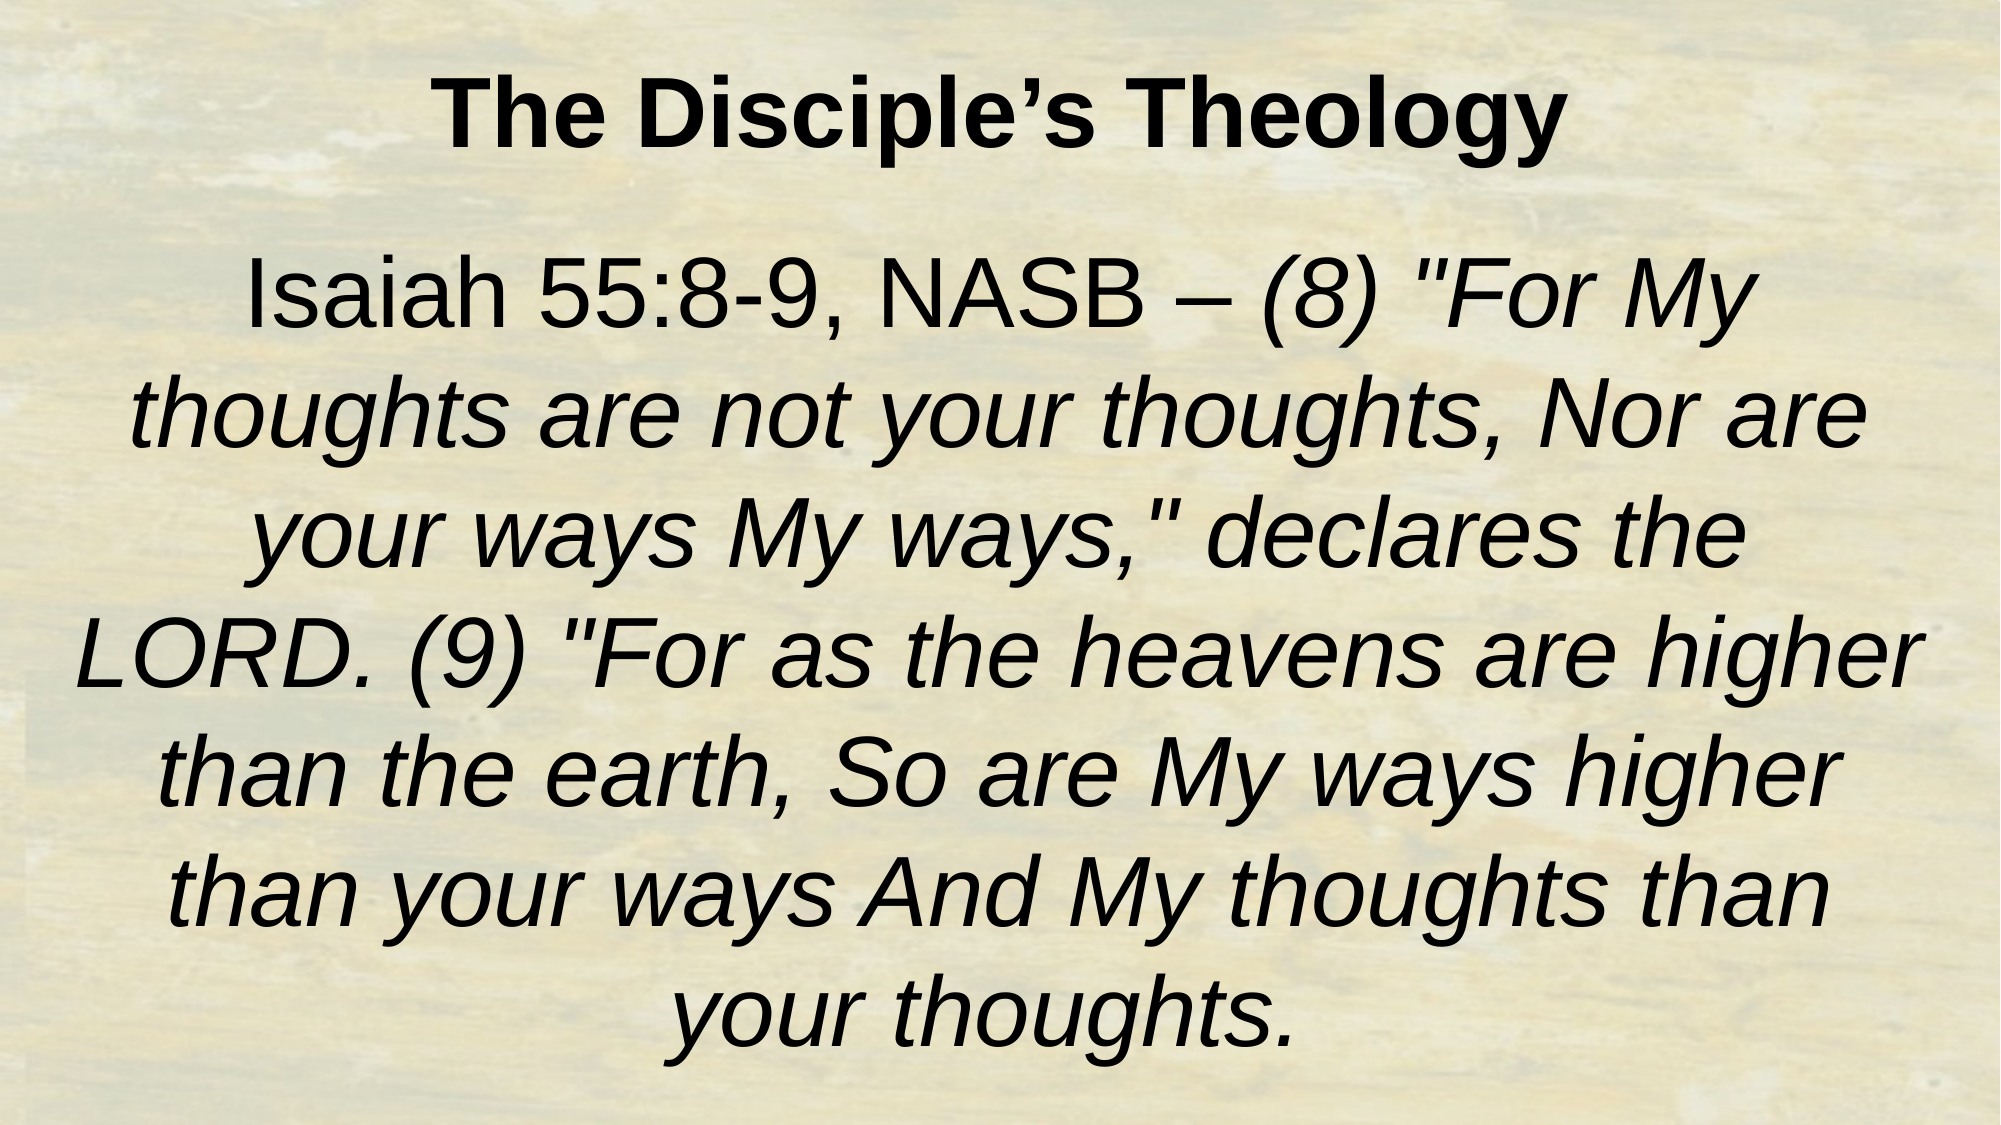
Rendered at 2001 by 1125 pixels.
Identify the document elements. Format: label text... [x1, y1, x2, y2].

picture [0, 0, 2001, 1125]
text_box The Disciple’s Theology Isaiah 55:8-9, NASB – (8) "For My thoughts are not your thoughts, Nor are your ways My ways," declares the LORD. (9) "For as the heavens are higher than the earth, So are My ways higher than your ways And My thoughts than your thoughts. [57, 39, 1943, 1075]
